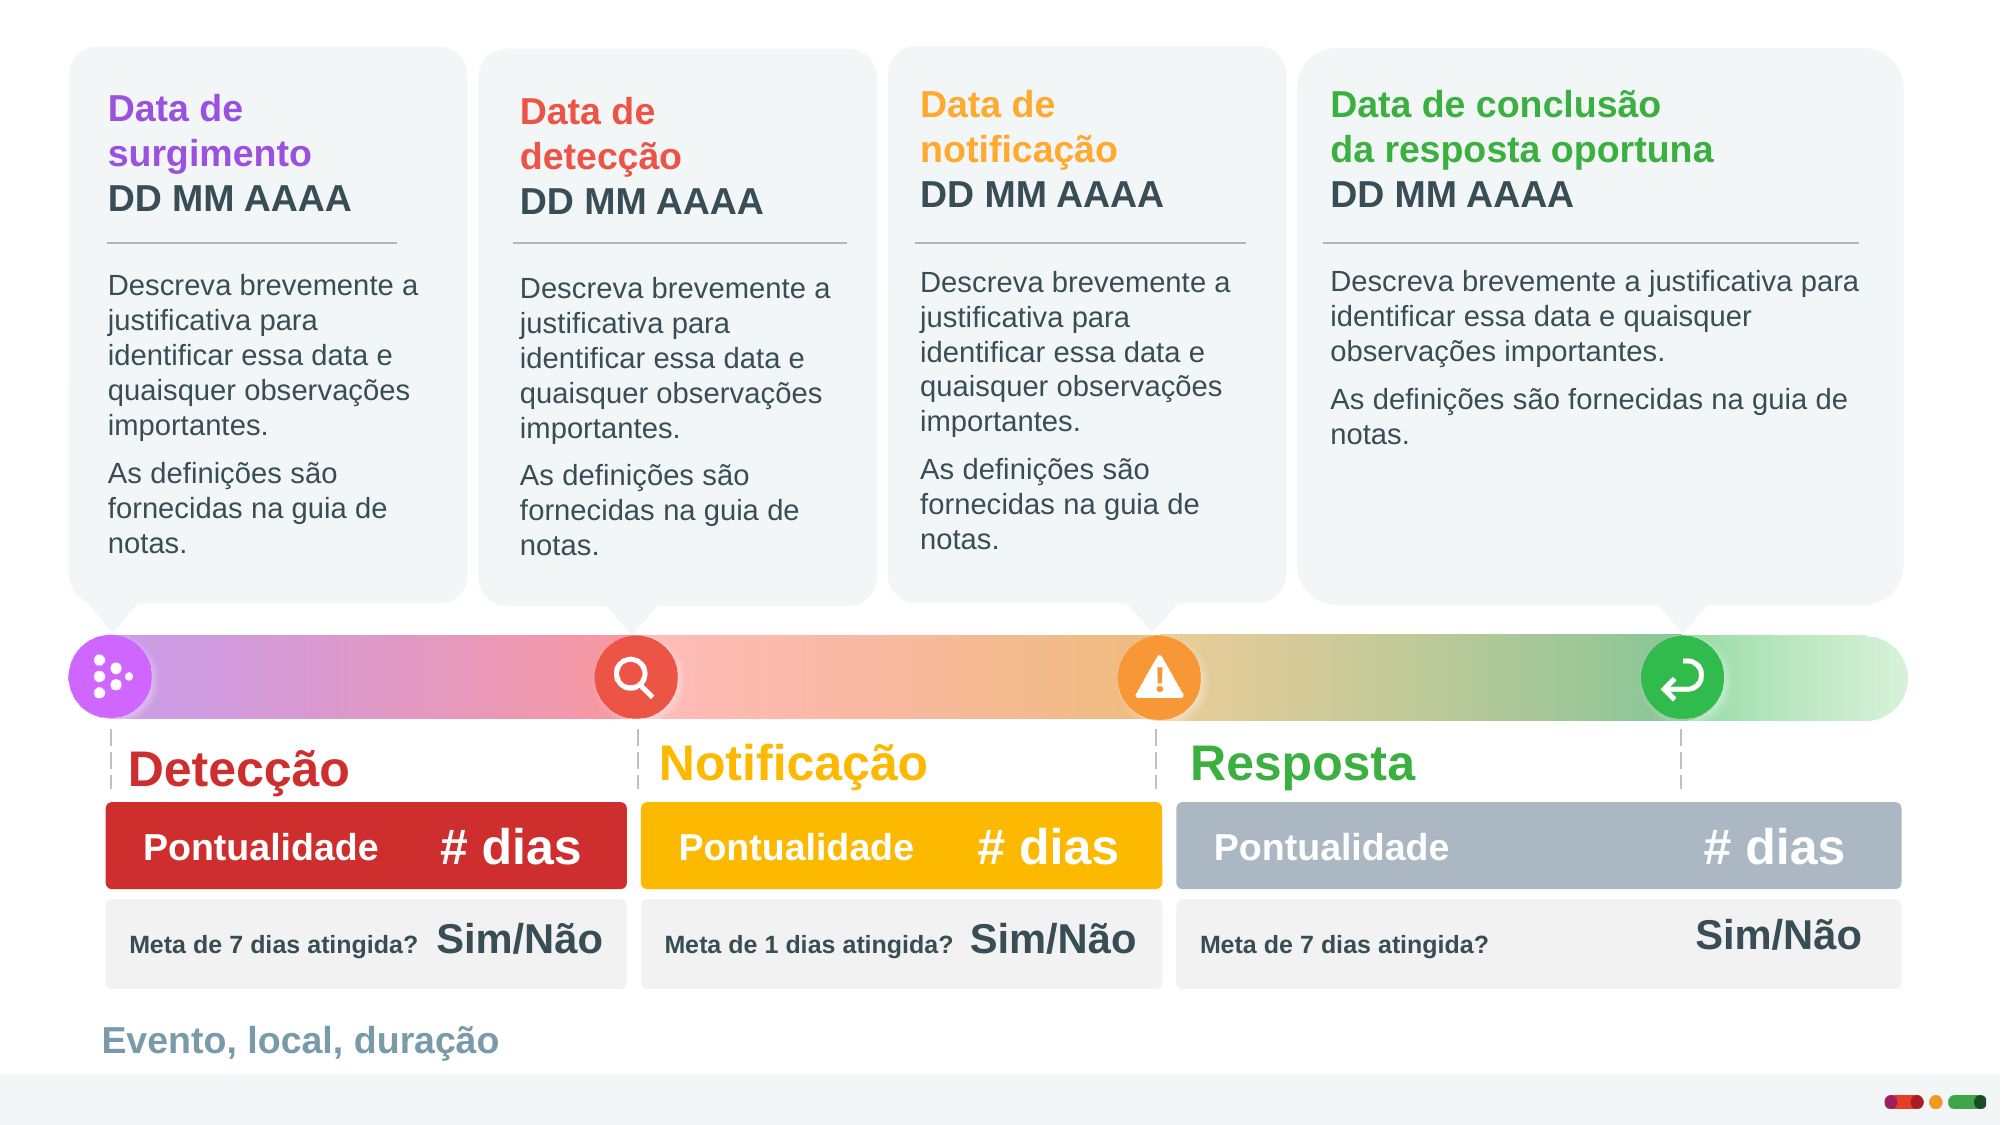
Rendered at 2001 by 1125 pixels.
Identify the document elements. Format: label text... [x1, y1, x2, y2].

text_box [1728, 635, 1908, 721]
text_box [681, 635, 1117, 719]
text_box # dias [425, 807, 619, 883]
text_box [1194, 634, 1647, 721]
text_box Meta de 7 dias atingida? [1175, 898, 1903, 990]
text_box Sim/Não [397, 904, 618, 970]
picture [1641, 635, 1724, 719]
text_box Detecção [127, 789, 618, 797]
text_box [642, 824, 1163, 886]
picture [67, 634, 152, 718]
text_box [887, 46, 1287, 633]
text_box Pontualidade [1175, 801, 1903, 891]
text_box Meta de 1 dias atingida? [639, 898, 1164, 990]
text_box Pontualidade [639, 801, 1164, 891]
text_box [110, 729, 1681, 789]
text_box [1297, 47, 1904, 634]
text_box Pontualidade [152, 635, 159, 719]
text_box Meta de 7 dias atingida? [1201, 636, 1209, 721]
text_box Evento, local, duração [101, 1016, 1105, 1062]
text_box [69, 46, 468, 633]
text_box Meta de 7 dias atingida? [104, 898, 628, 990]
text_box Notificação [1724, 635, 1732, 721]
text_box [478, 48, 877, 635]
text_box # dias [1688, 807, 1882, 883]
text_box [678, 635, 686, 719]
text_box [1177, 824, 1698, 886]
picture [1117, 635, 1201, 720]
text_box [156, 635, 594, 719]
text_box Sim/Não [931, 904, 1152, 970]
text_box # dias [962, 807, 1156, 883]
picture [594, 635, 678, 719]
text_box [106, 824, 627, 886]
text_box Sim/Não [1656, 900, 1877, 966]
text_box Pontualidade [104, 801, 628, 891]
